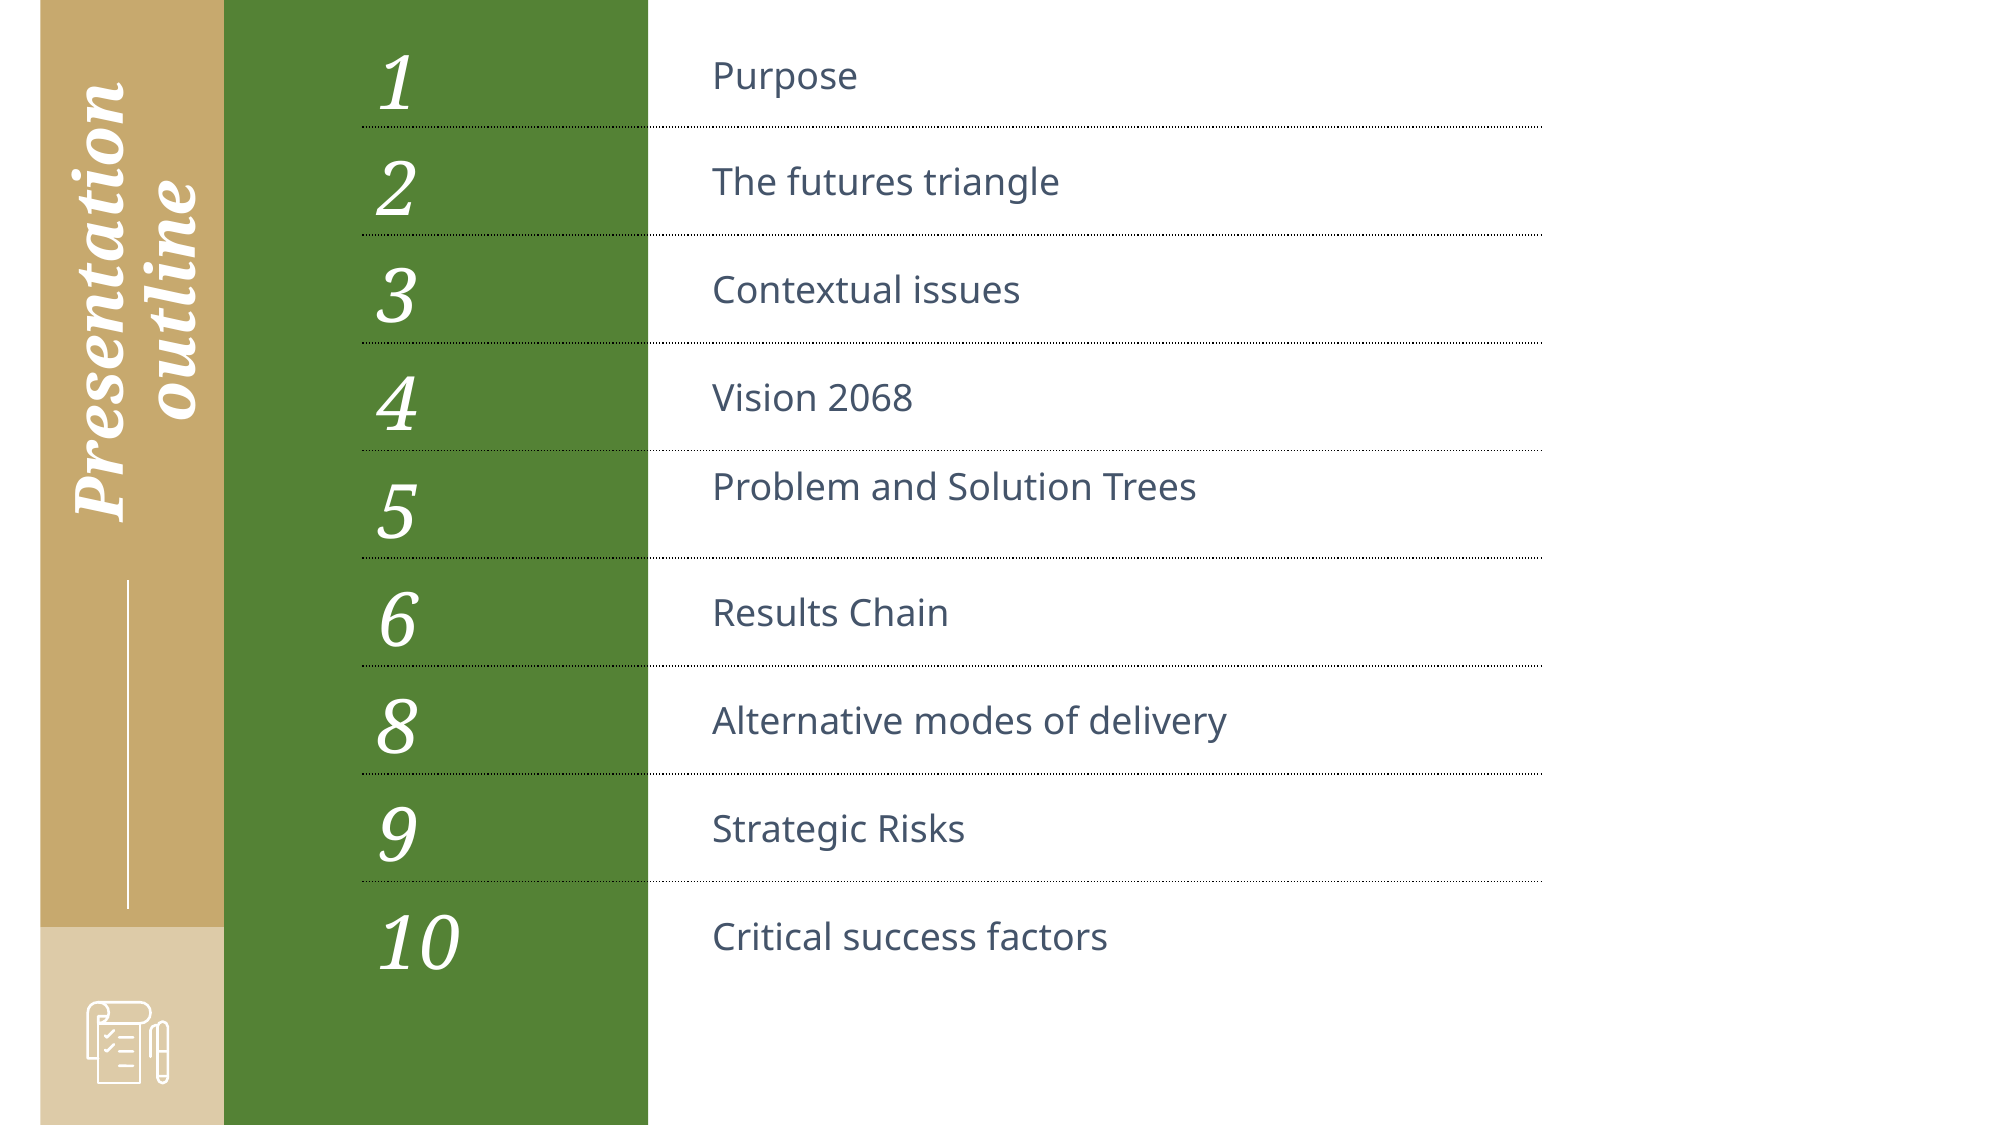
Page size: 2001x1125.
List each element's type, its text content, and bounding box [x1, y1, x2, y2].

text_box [87, 1002, 168, 1084]
table_cell Vision 2068 [697, 343, 1544, 450]
table_cell The futures triangle [697, 127, 1544, 235]
table_cell Problem and Solution Trees [697, 450, 1544, 558]
table_cell 2 [362, 127, 697, 235]
table_cell 3 [362, 235, 697, 343]
text_box Presentation outline [65, 22, 210, 581]
table_cell Alternative modes of delivery [697, 666, 1544, 774]
table_cell 5 [362, 450, 697, 558]
table_header Purpose [697, 22, 1544, 127]
text_box [40, 927, 224, 1125]
text_box [40, 0, 224, 927]
table_cell Contextual issues [697, 235, 1544, 343]
table_cell 6 [362, 558, 697, 666]
table_cell 4 [362, 343, 697, 450]
table_cell 10 [362, 882, 697, 989]
table_header 1 [362, 22, 697, 127]
text_box [224, 0, 649, 1125]
table_cell Critical success factors [697, 882, 1544, 989]
table_cell Strategic Risks [697, 774, 1544, 882]
table_cell Results Chain [697, 558, 1544, 666]
table_cell 9 [362, 774, 697, 882]
table_cell 8 [362, 666, 697, 774]
